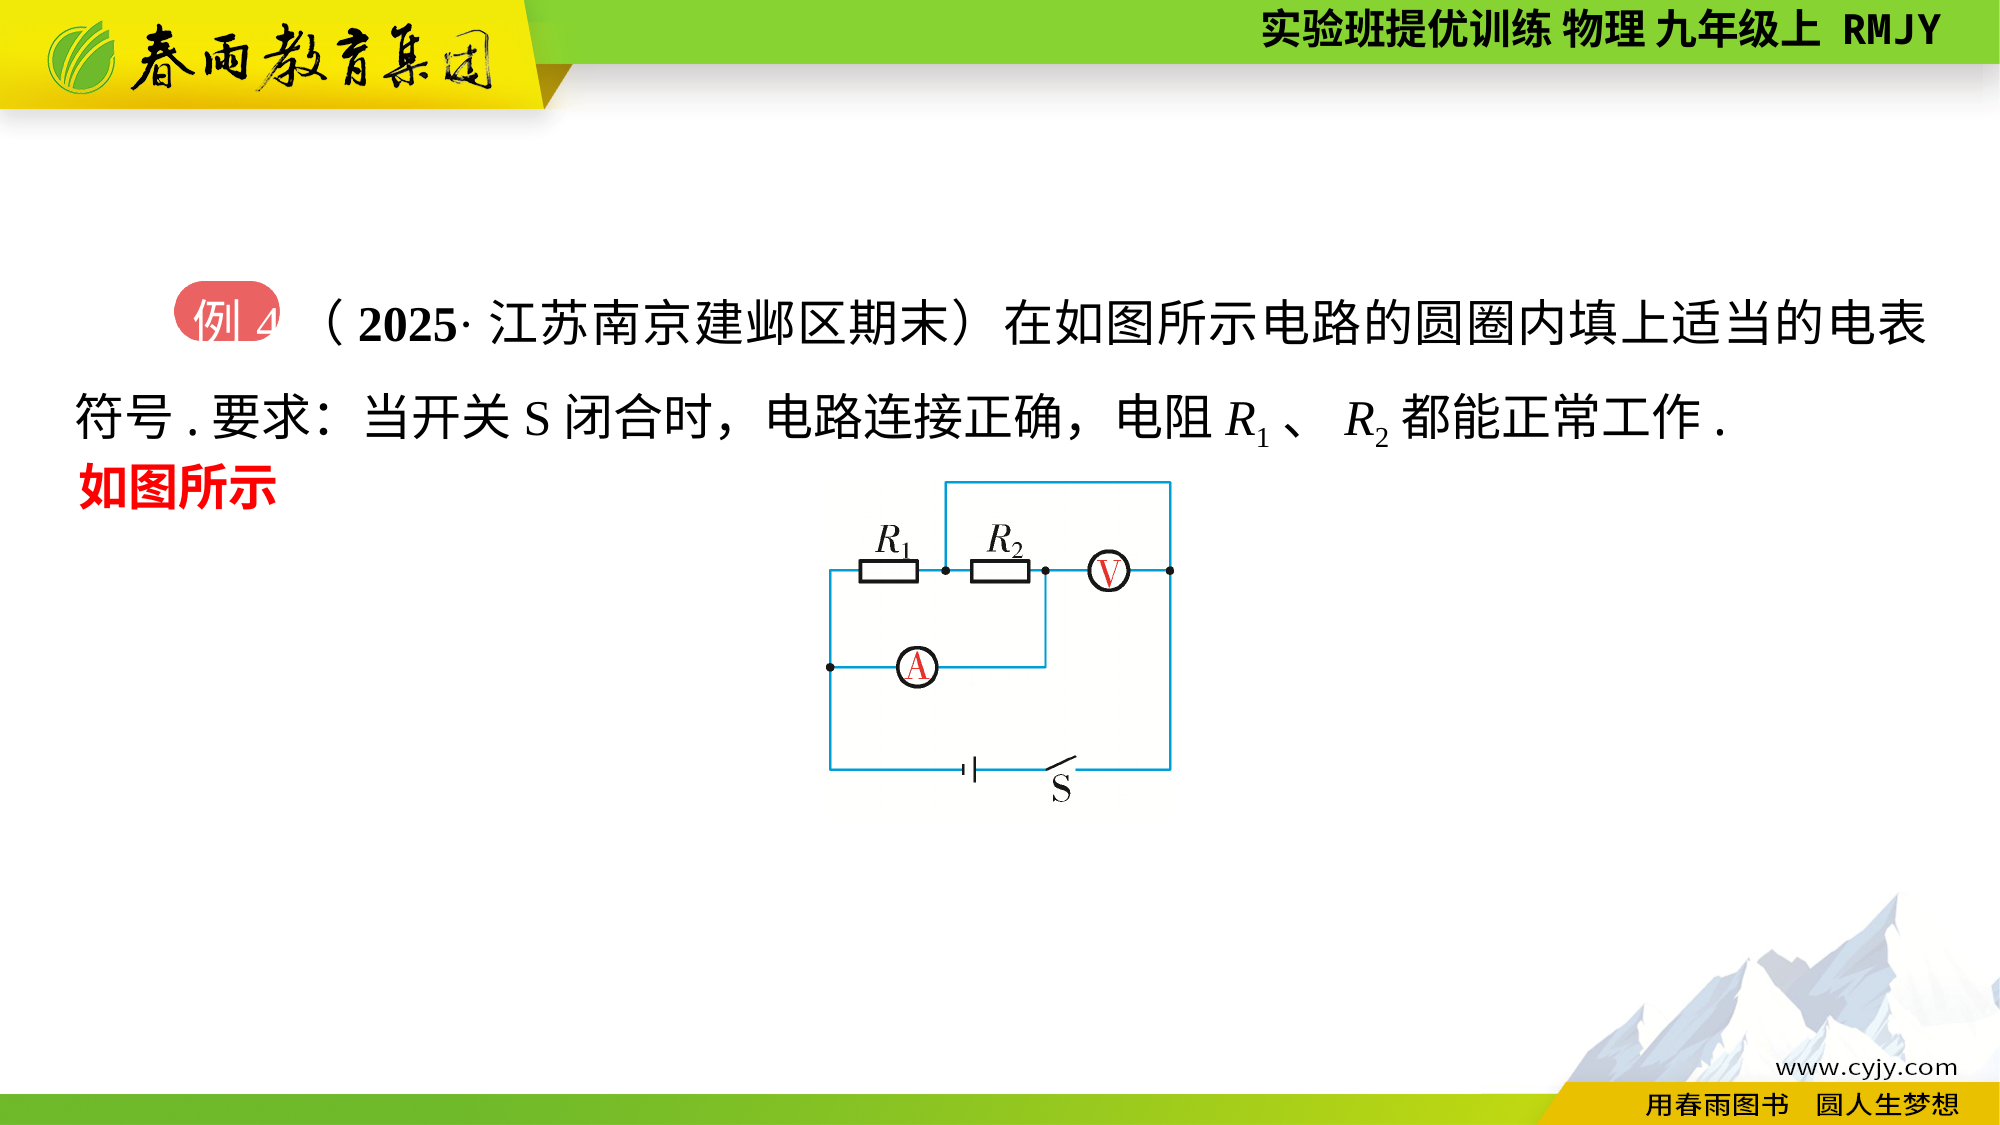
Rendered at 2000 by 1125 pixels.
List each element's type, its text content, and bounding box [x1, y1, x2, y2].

list 例4（2025·江苏南京建邺区期末）在如图所示电路的圆圈内填上适当的电表符号.要求：当开关S闭合时，电路连接正确，电阻R1、R2都能正常工作. [59, 253, 1944, 440]
text_box 如图所示 [63, 418, 294, 524]
picture [0, 0, 2000, 1125]
